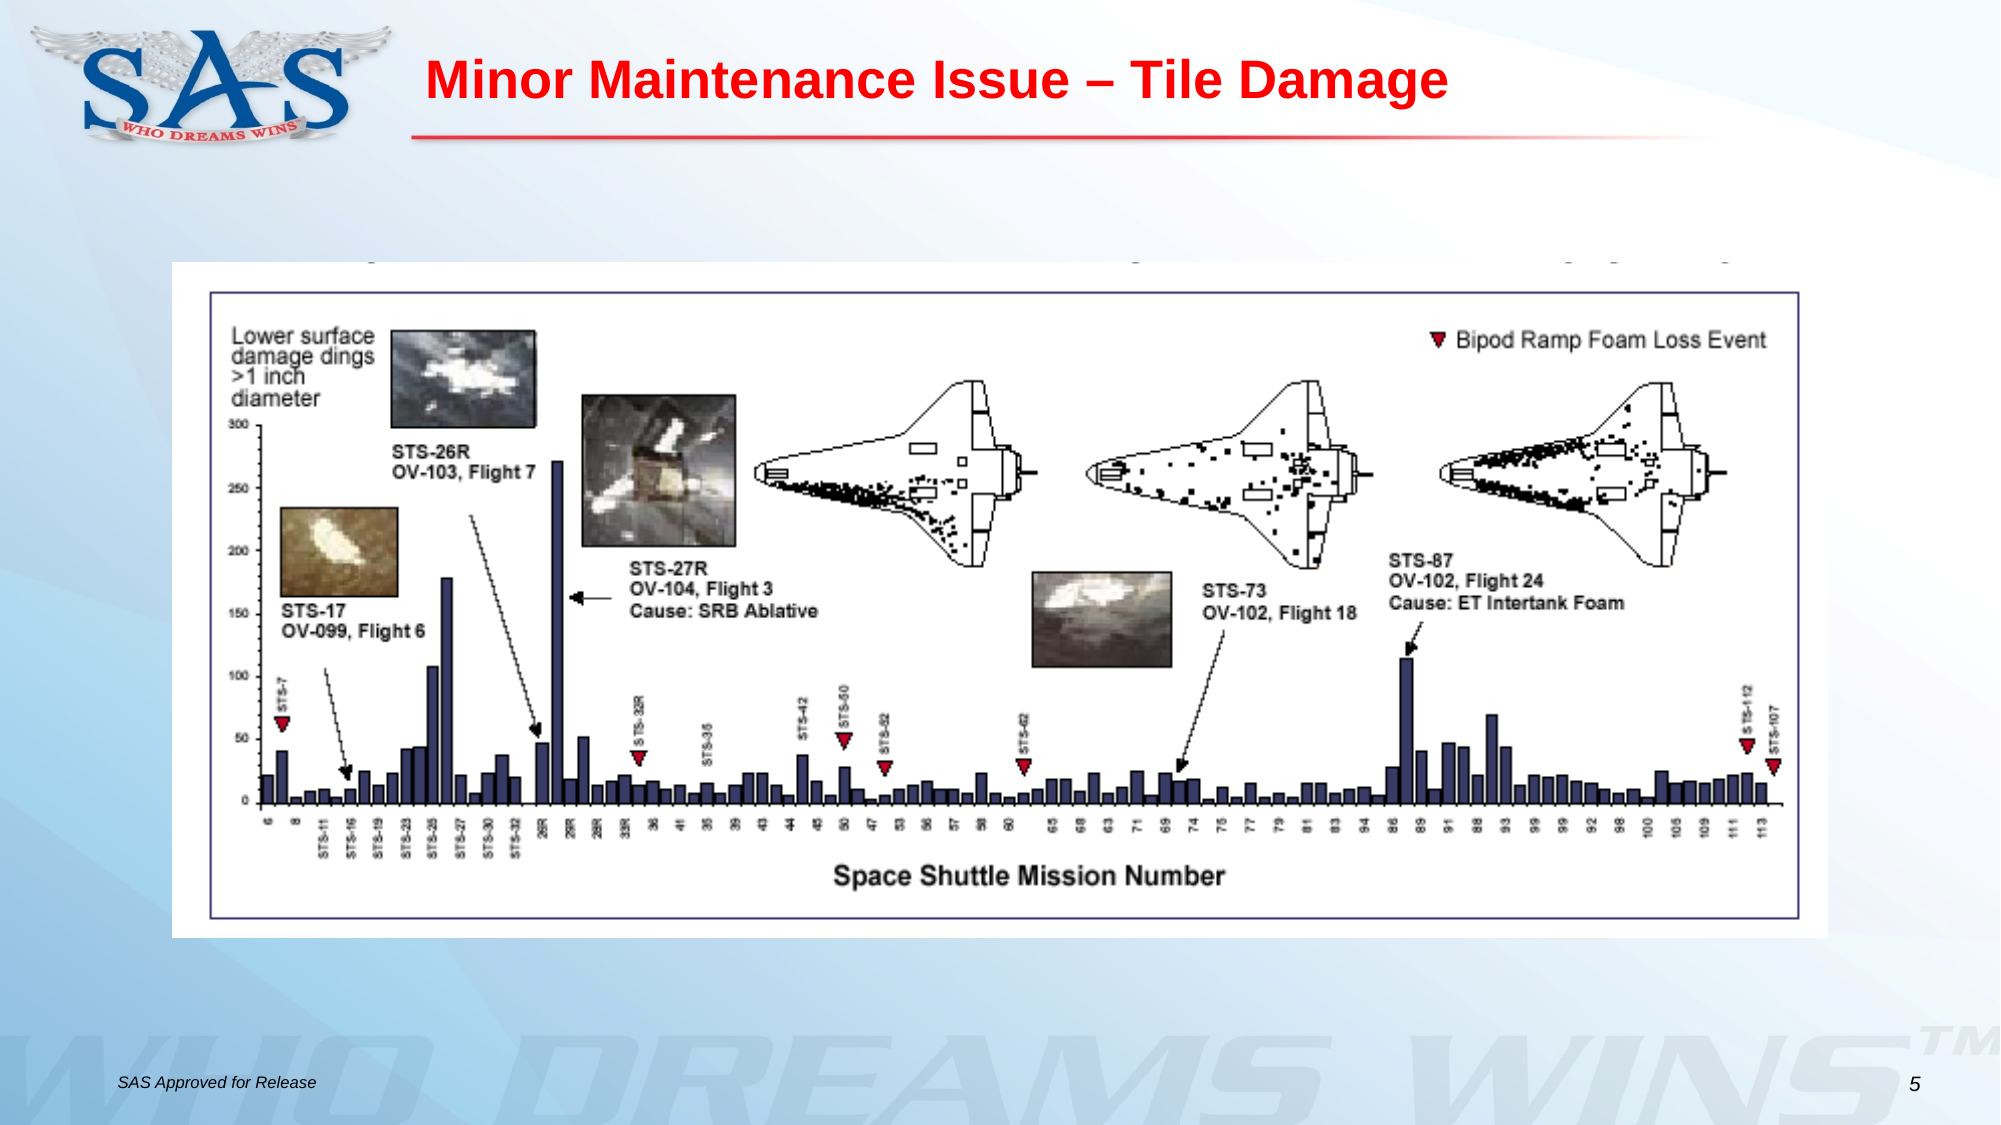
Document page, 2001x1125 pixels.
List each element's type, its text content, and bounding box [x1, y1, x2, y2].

slide_number 5 [1799, 1062, 1936, 1100]
picture [0, 0, 2000, 1125]
title Minor Maintenance Issue – Tile Damage [410, 24, 1939, 139]
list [172, 262, 1828, 939]
